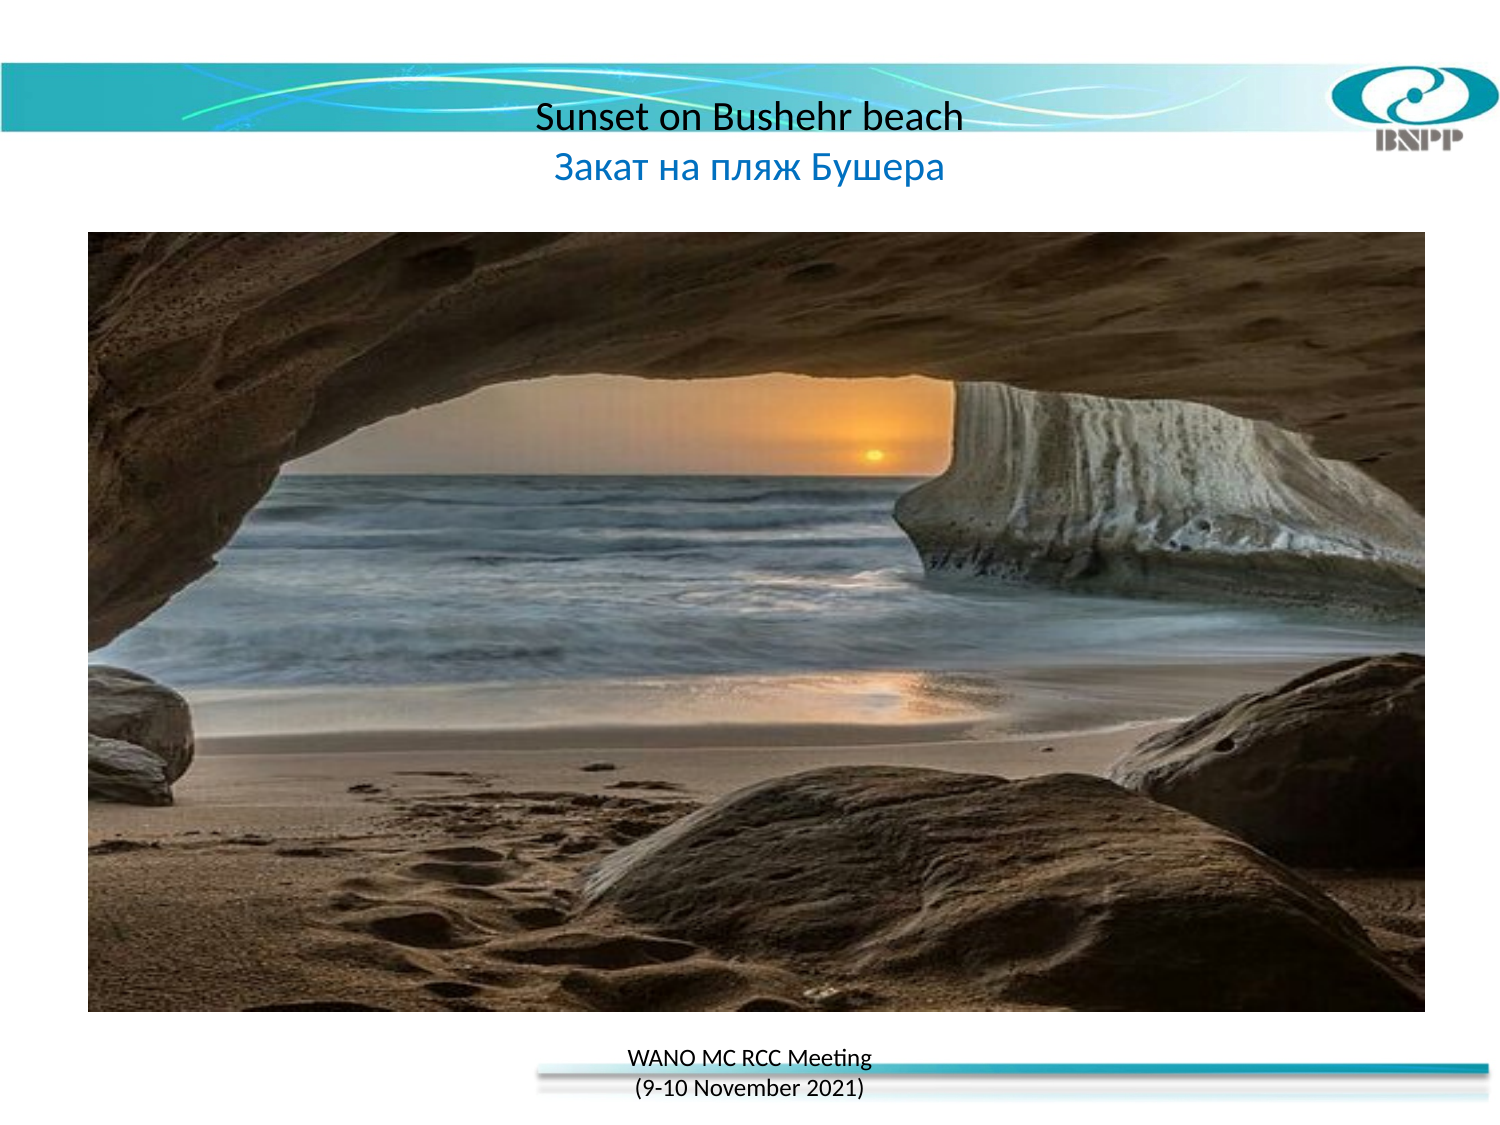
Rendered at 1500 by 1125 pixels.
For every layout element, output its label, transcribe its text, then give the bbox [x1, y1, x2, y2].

picture [0, 0, 1500, 1125]
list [88, 232, 1426, 1012]
text_box WANO MC RCC Meeting (9-10 November 2021) [512, 1021, 988, 1122]
title Sunset on Bushehr beach Закат на пляж Бушера [75, 45, 1425, 233]
